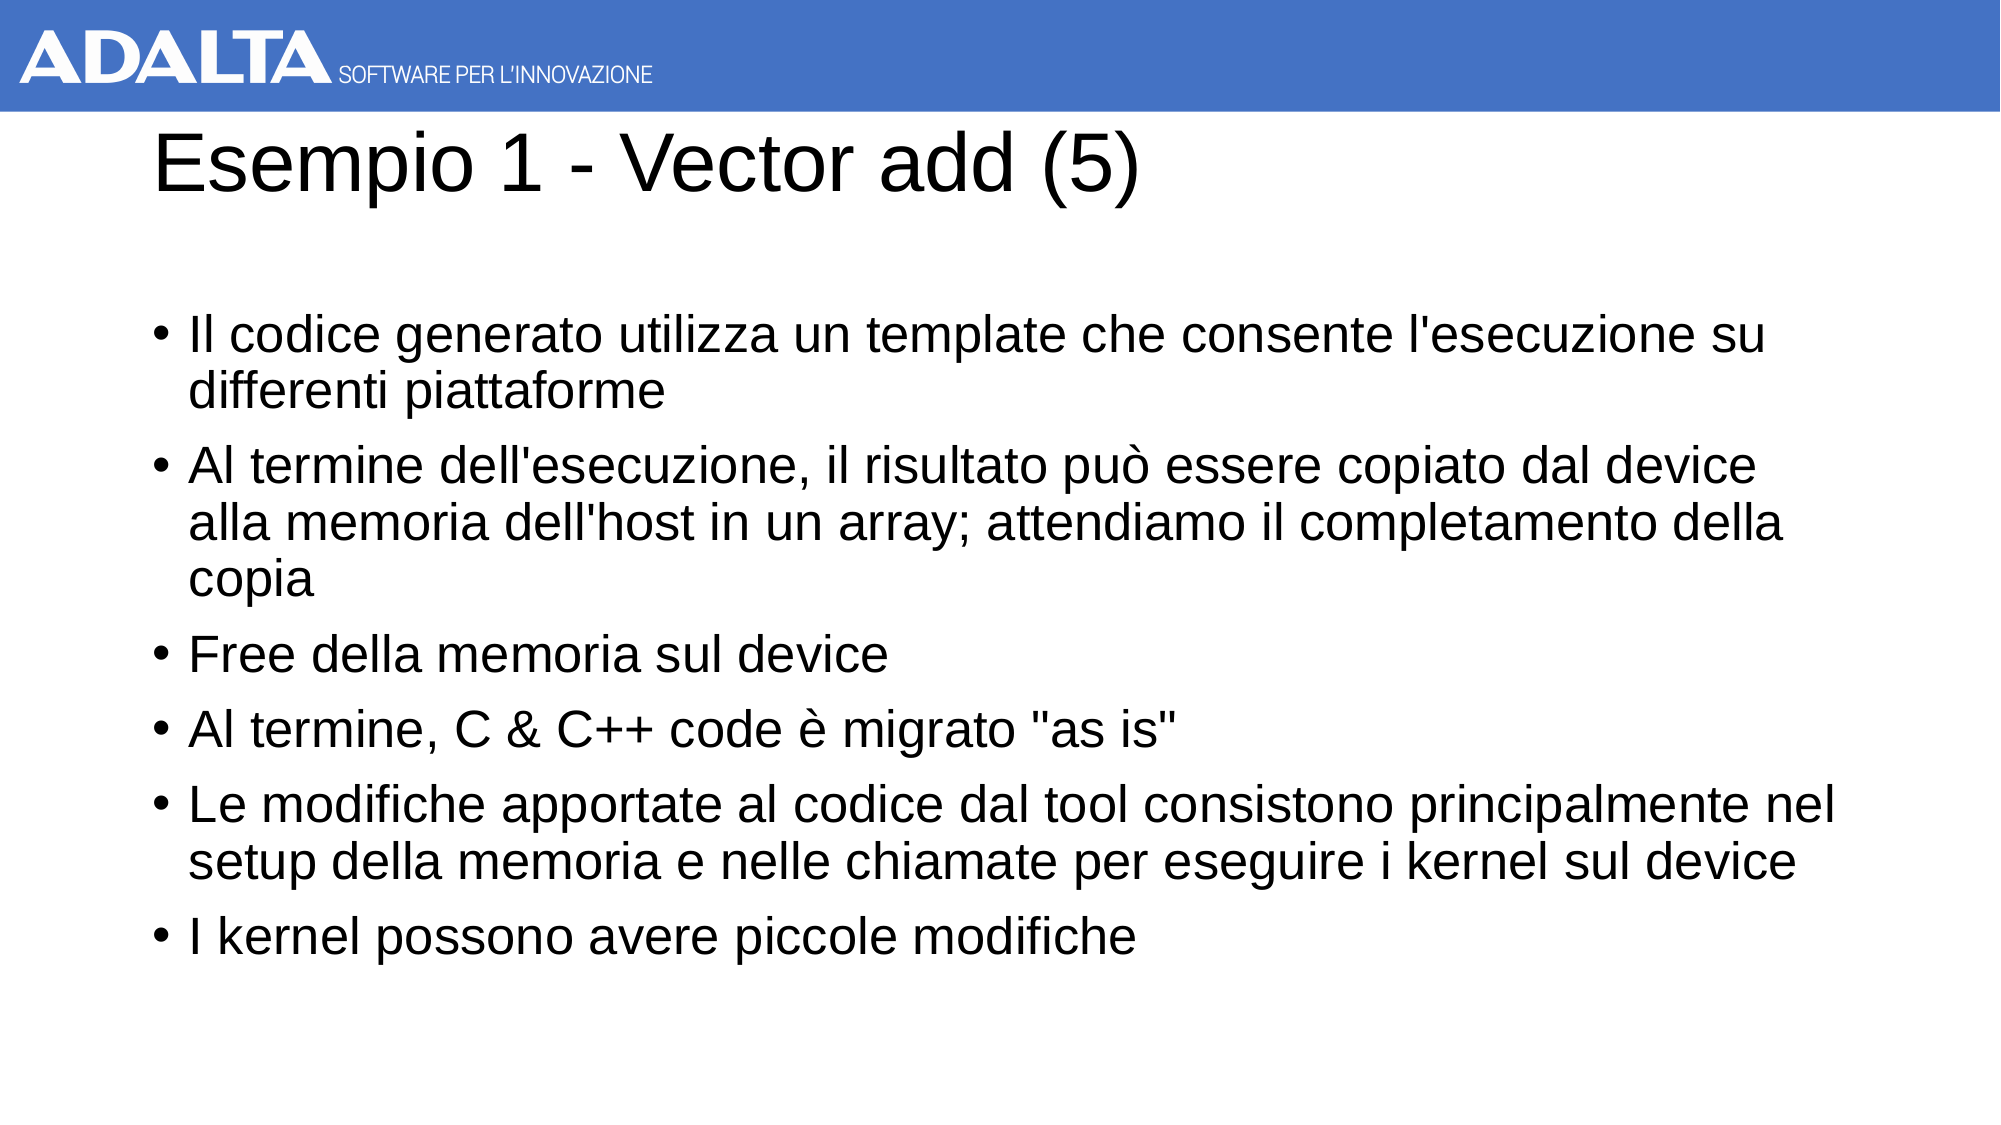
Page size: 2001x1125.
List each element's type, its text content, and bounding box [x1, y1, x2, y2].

title Esempio 1 - Vector add (5) [137, 111, 1922, 278]
picture [13, 23, 658, 88]
list Il codice generato utilizza un template che consente l'esecuzione su differenti piattaforme Al termine dell'esecuzione, il risultato può essere copiato dal device alla memoria dell'host in un array; attendiamo il completamento della copia Free della memoria sul device Al termine, C & C++ code è migrato "as is" Le modifiche apportate al codice dal tool consistono principalmente nel setup della memoria e nelle chiamate per eseguire i kernel sul device I kernel possono avere piccole modifiche [137, 299, 1863, 1014]
